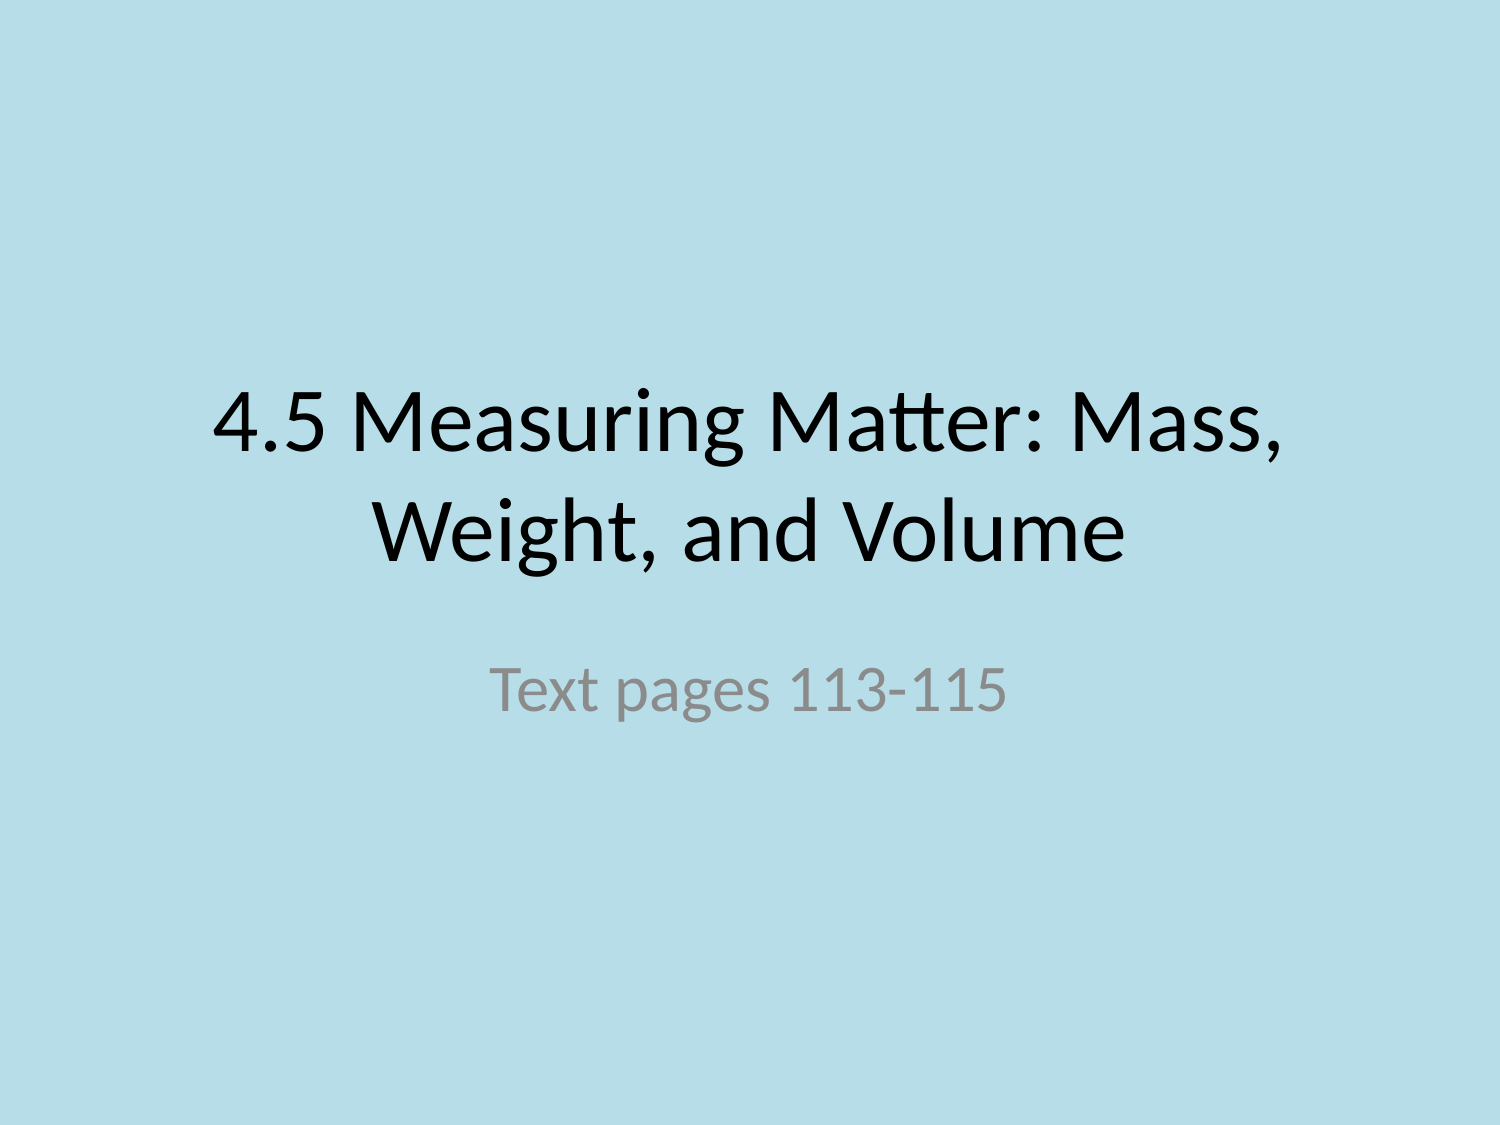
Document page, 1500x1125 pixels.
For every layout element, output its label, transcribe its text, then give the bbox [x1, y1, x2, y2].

title 4.5 Measuring Matter: Mass, Weight, and Volume [112, 349, 1388, 591]
subtitle Text pages 113-115 [225, 637, 1275, 925]
